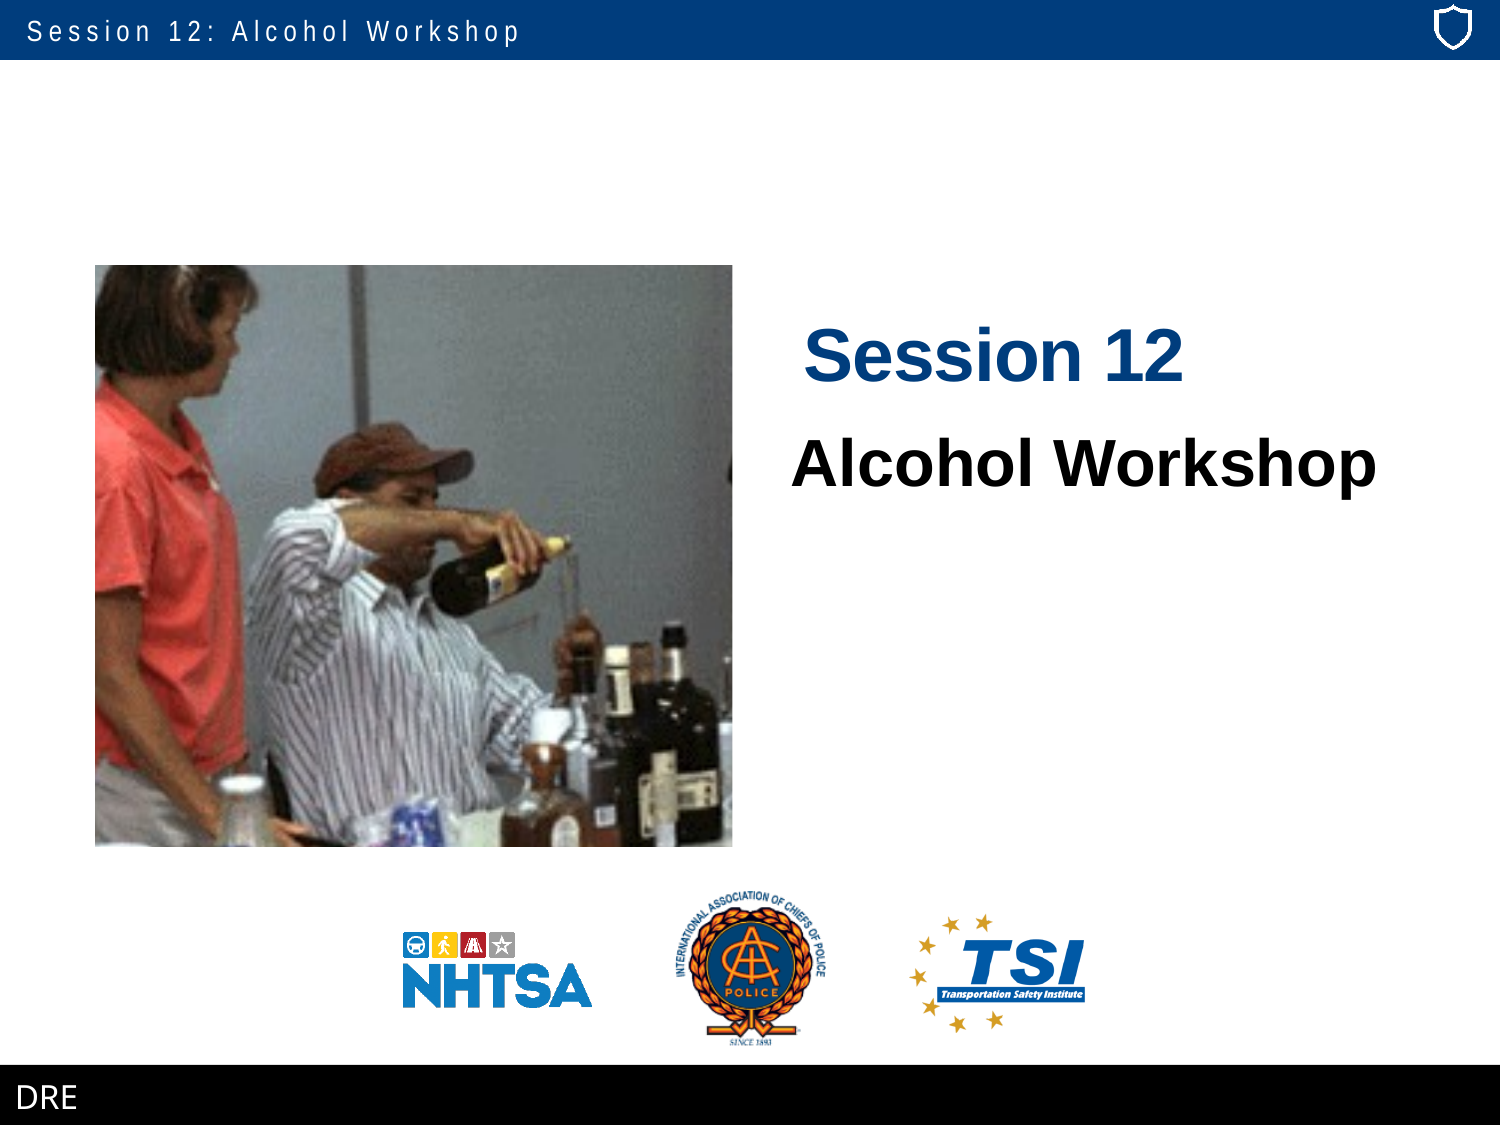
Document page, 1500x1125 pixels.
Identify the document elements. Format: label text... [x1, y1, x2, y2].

title Session 12 [788, 264, 1372, 405]
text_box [403, 882, 1097, 1059]
picture [94, 265, 733, 848]
text_box Alcohol Workshop [775, 412, 1444, 700]
picture [1434, 4, 1472, 50]
